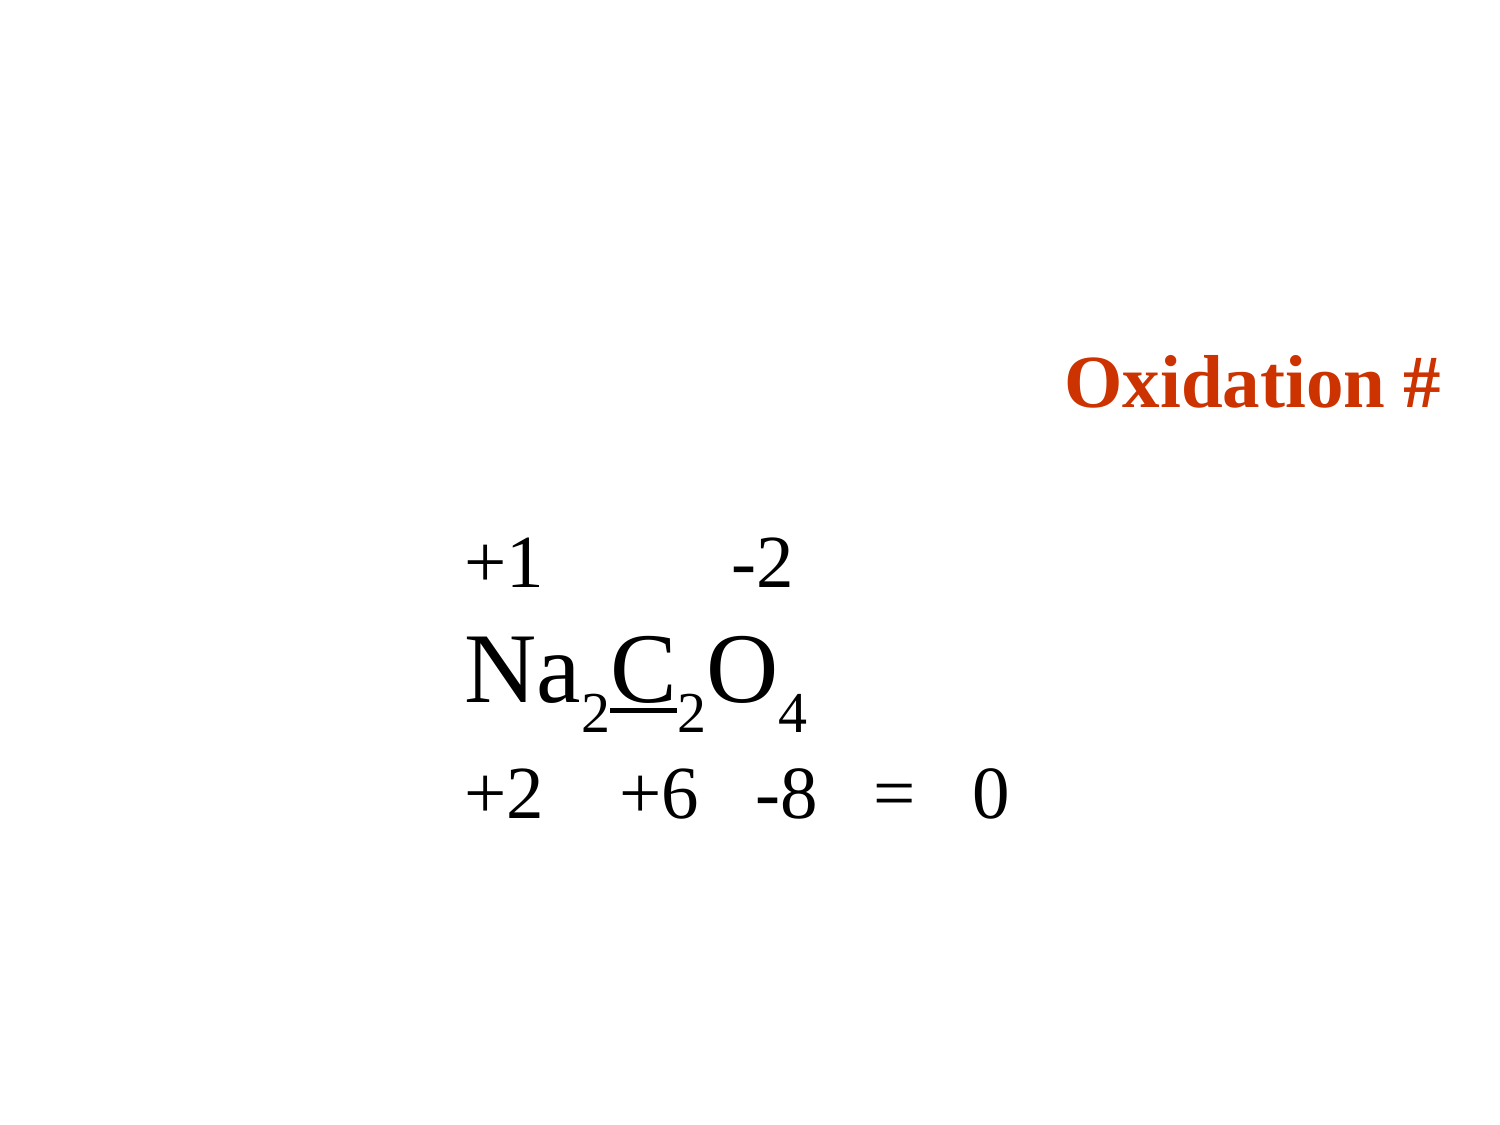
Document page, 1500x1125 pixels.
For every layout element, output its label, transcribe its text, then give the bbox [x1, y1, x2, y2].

text_box Oxidation # +1 -2 Na2C2O4 +2 +6 -8 = 0 [0, 324, 1500, 842]
